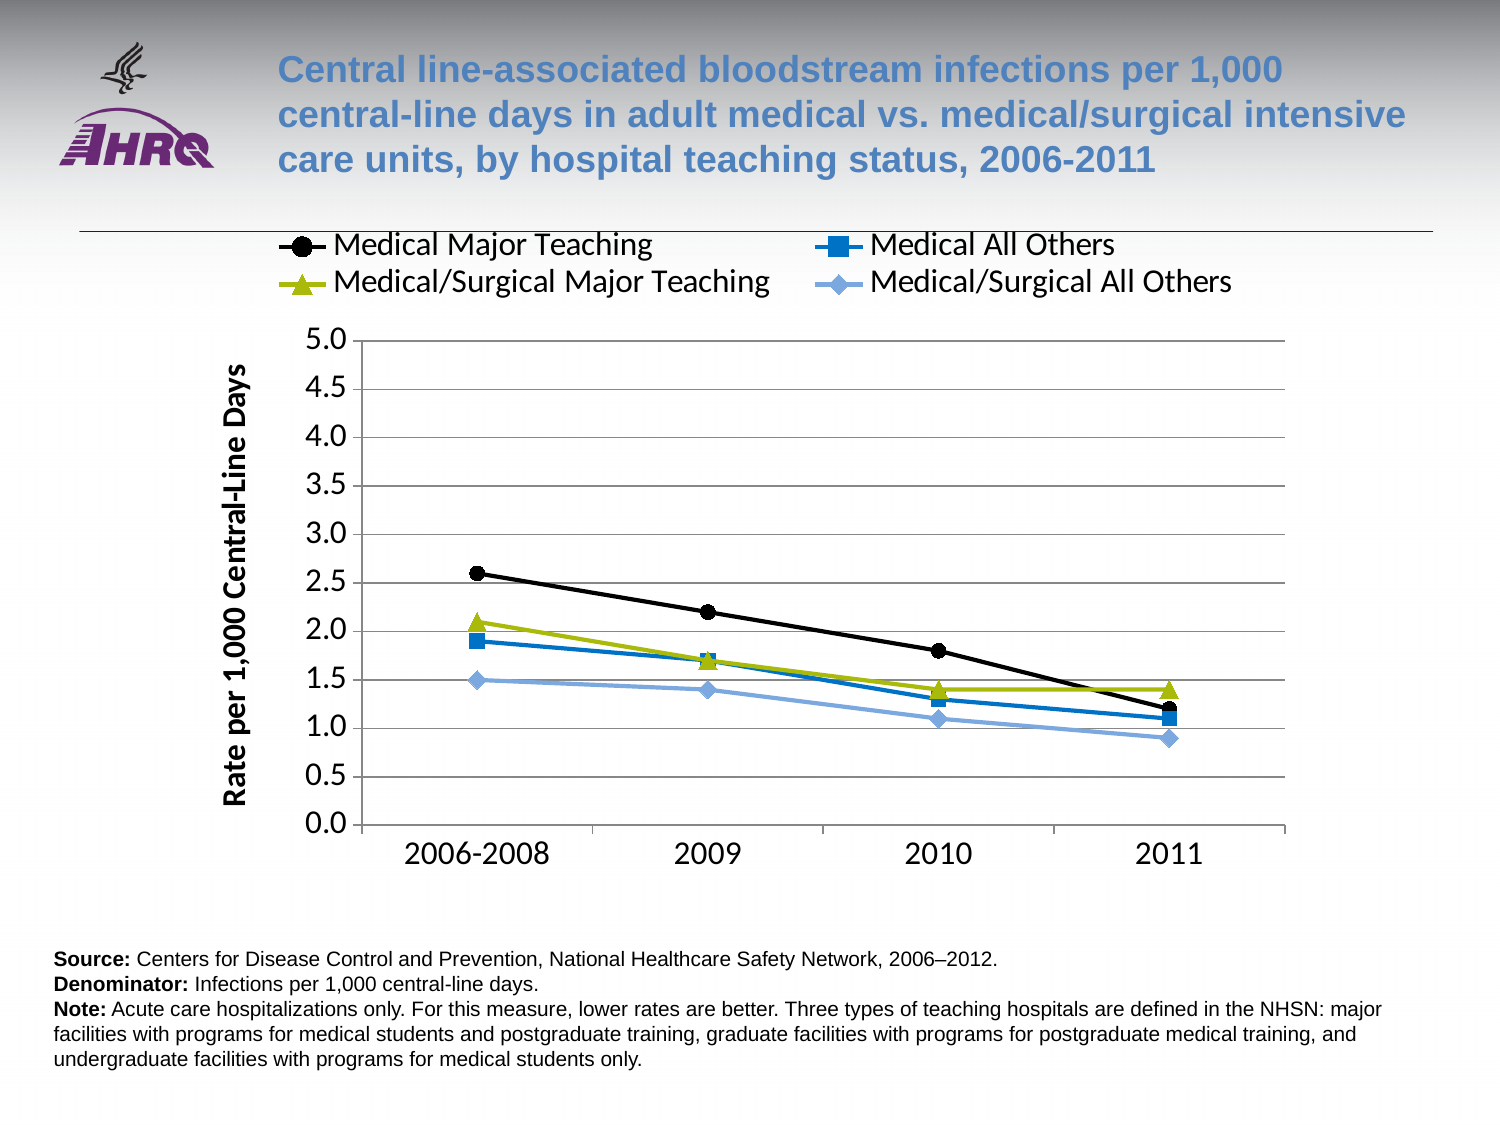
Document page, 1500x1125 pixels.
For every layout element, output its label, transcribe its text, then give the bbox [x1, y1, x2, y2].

title Central line-associated bloodstream infections per 1,000 central-line days in adult medical vs. medical/surgical intensive care units, by hospital teaching status, 2006-2011 [262, 12, 1425, 213]
text_box Source: Centers for Disease Control and Prevention, National Healthcare Safety Network, 2006–2012. Denominator: Infections per 1,000 central-line days. Note: Acute care hospitalizations only. For this measure, lower rates are better. Three types of teaching hospitals are defined in the NHSN: major facilities with programs for medical students and postgraduate training, graduate facilities with programs for postgraduate medical training, and undergraduate facilities with programs for medical students only. [38, 938, 1439, 1123]
picture [0, 0, 1500, 1125]
chart [209, 224, 1291, 913]
